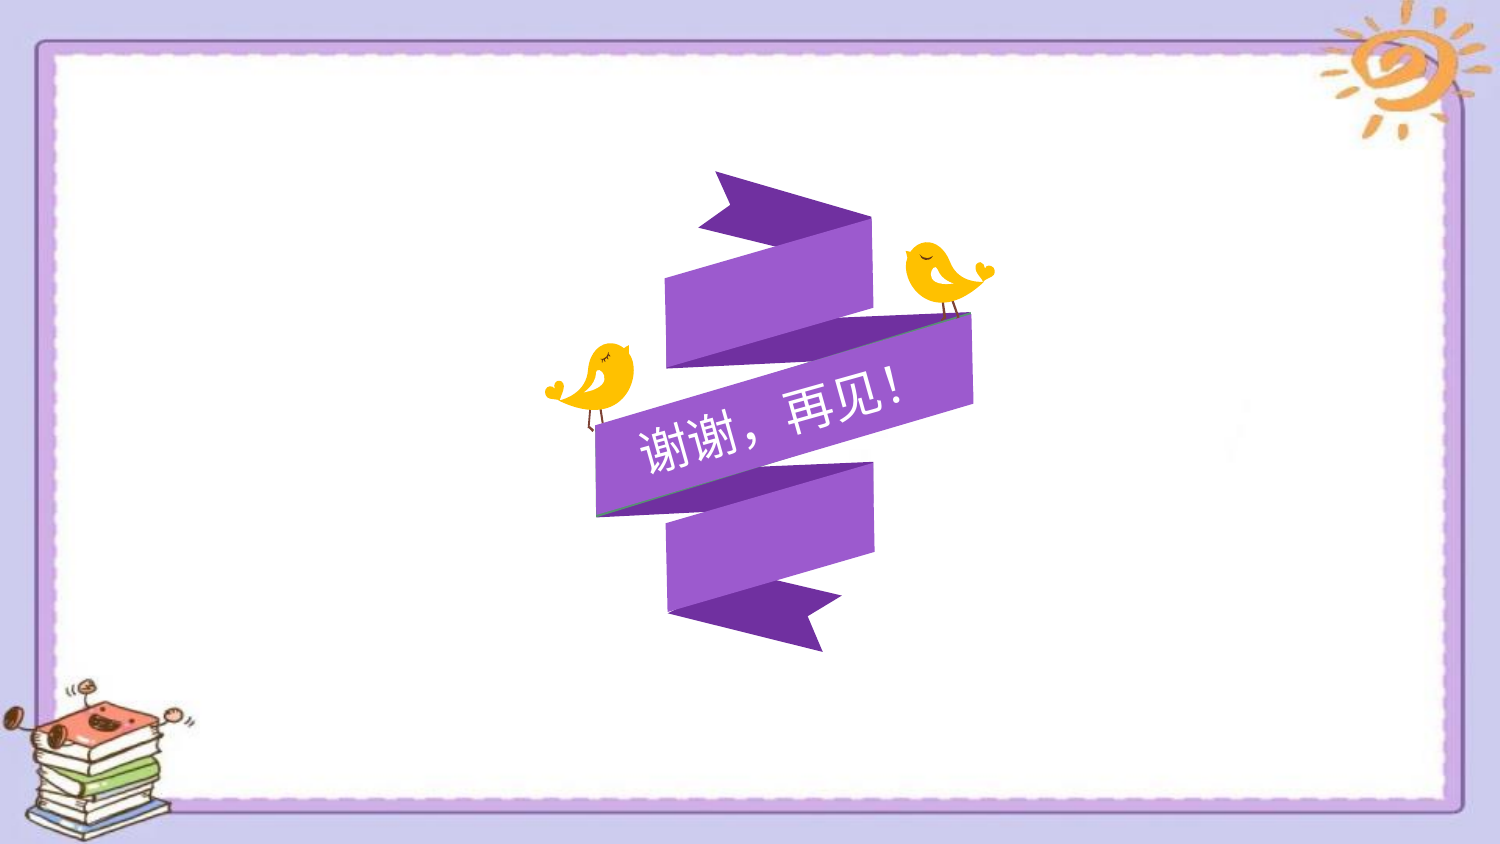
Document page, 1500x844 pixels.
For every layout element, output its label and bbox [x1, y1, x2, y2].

list [0, 0, 1500, 844]
text_box [545, 171, 995, 652]
